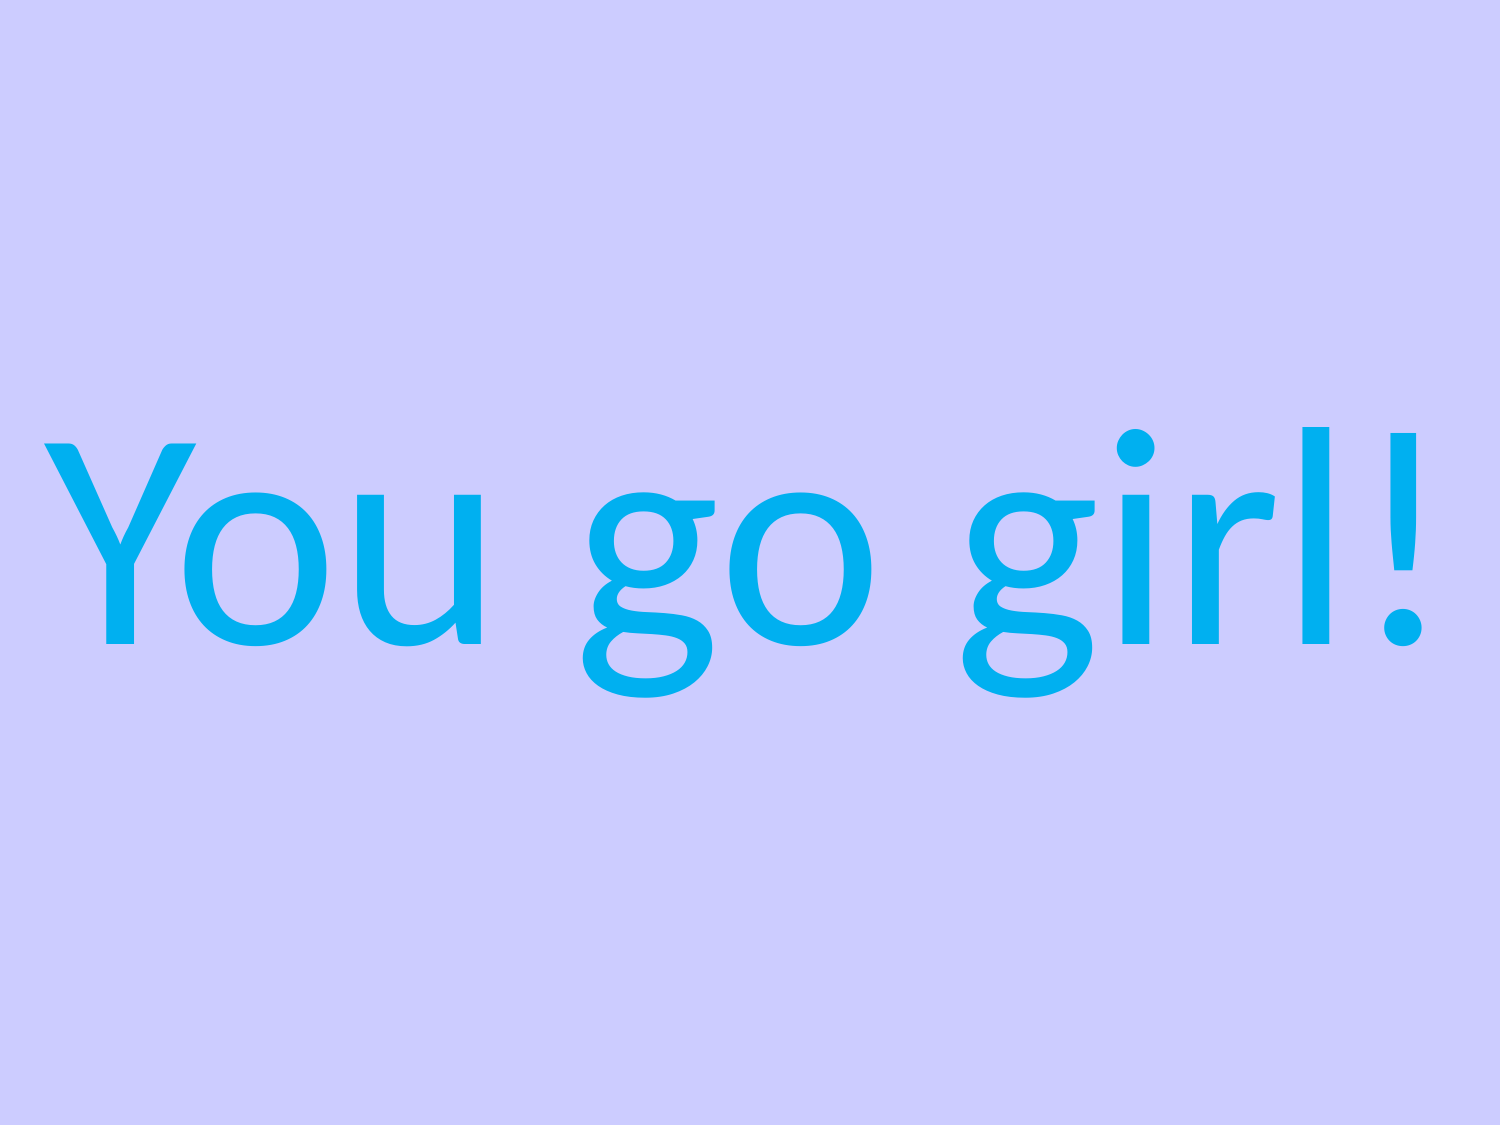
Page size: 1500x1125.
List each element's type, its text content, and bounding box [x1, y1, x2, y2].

text_box You go girl! [0, 324, 1500, 715]
